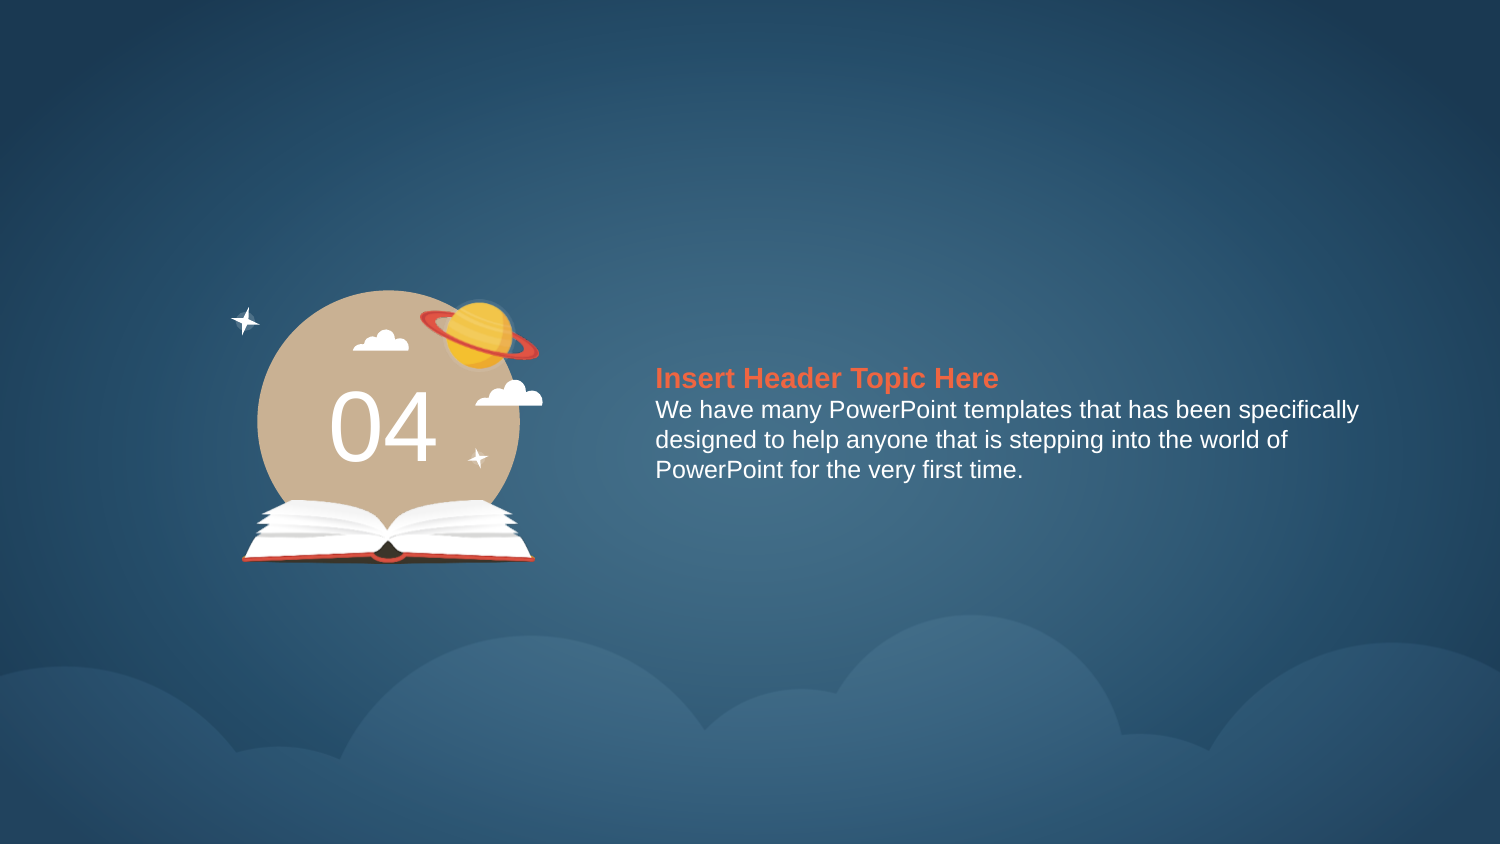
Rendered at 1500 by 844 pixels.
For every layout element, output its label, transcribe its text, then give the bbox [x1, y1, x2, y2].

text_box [467, 447, 489, 469]
text_box Insert Header Topic Here We have many PowerPoint templates that has been specifically designed to help anyone that is stepping into the world of PowerPoint for the very first time. [655, 359, 1400, 484]
text_box [257, 290, 520, 500]
text_box [475, 379, 543, 406]
picture [0, 0, 1500, 844]
text_box [352, 329, 409, 351]
text_box 04 [301, 361, 467, 482]
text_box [230, 306, 260, 336]
